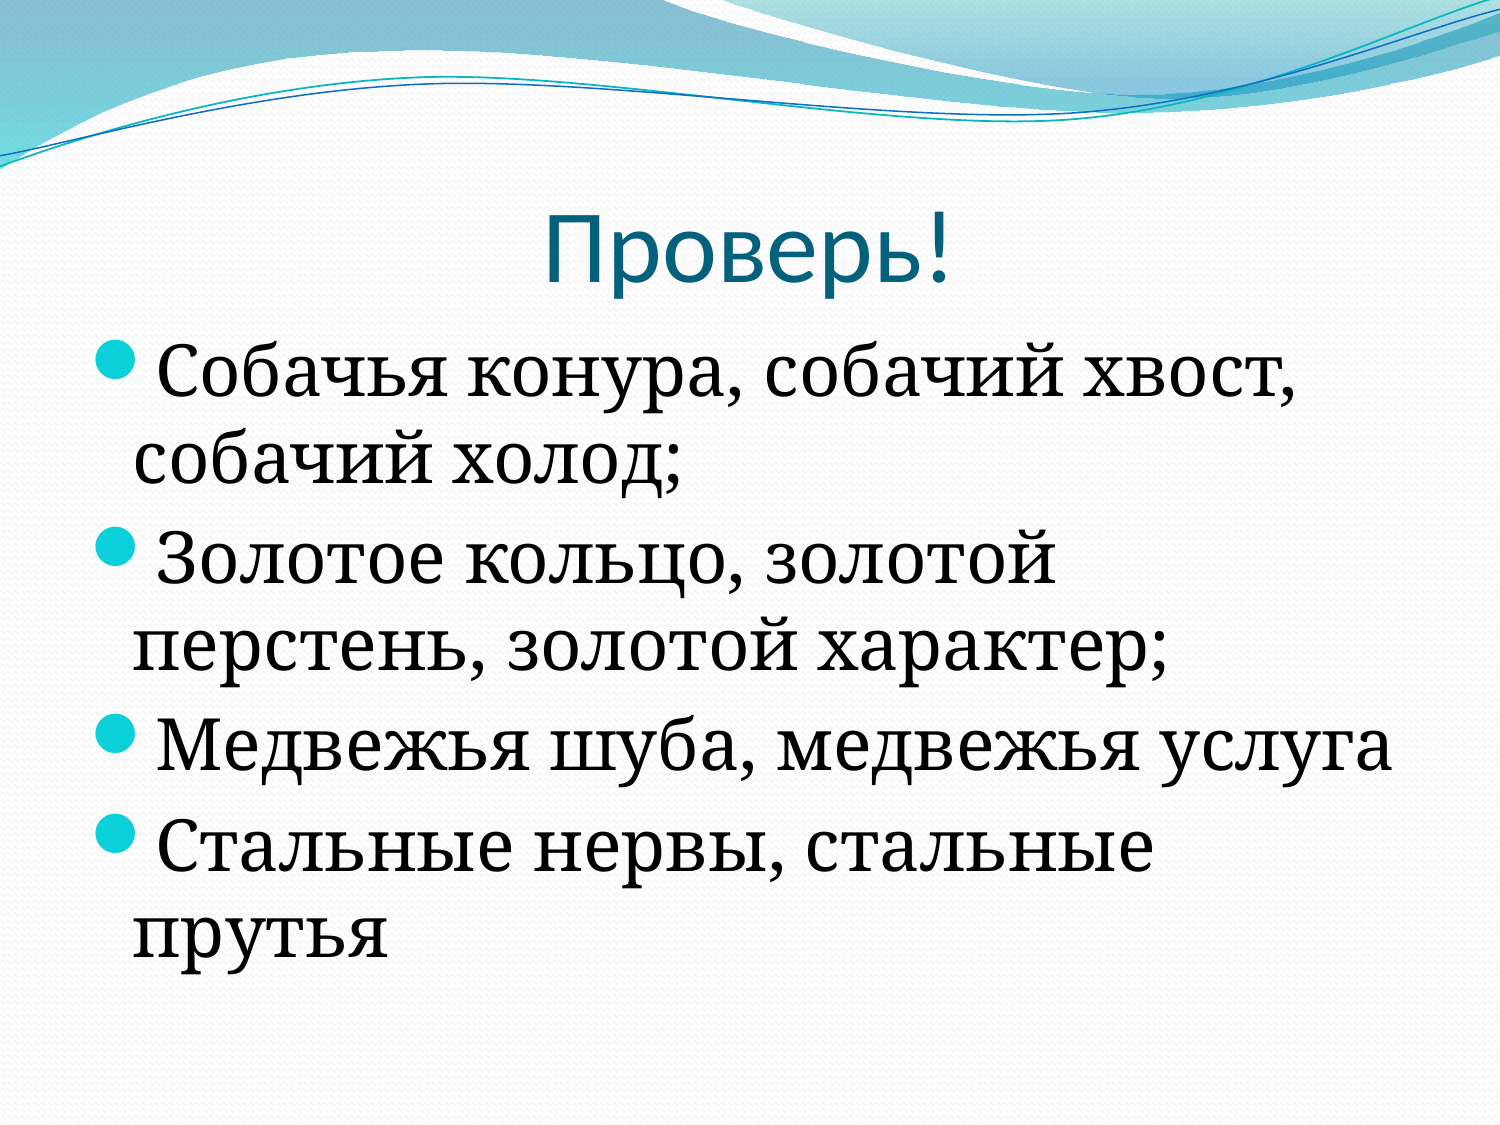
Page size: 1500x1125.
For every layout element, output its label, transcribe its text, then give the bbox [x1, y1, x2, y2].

list Собачья конура, собачий хвост, собачий холод; Золотое кольцо, золотой перстень, золотой характер; Медвежья шуба, медвежья услуга Стальные нервы, стальные прутья [75, 317, 1425, 1038]
title Проверь! [75, 115, 1425, 303]
